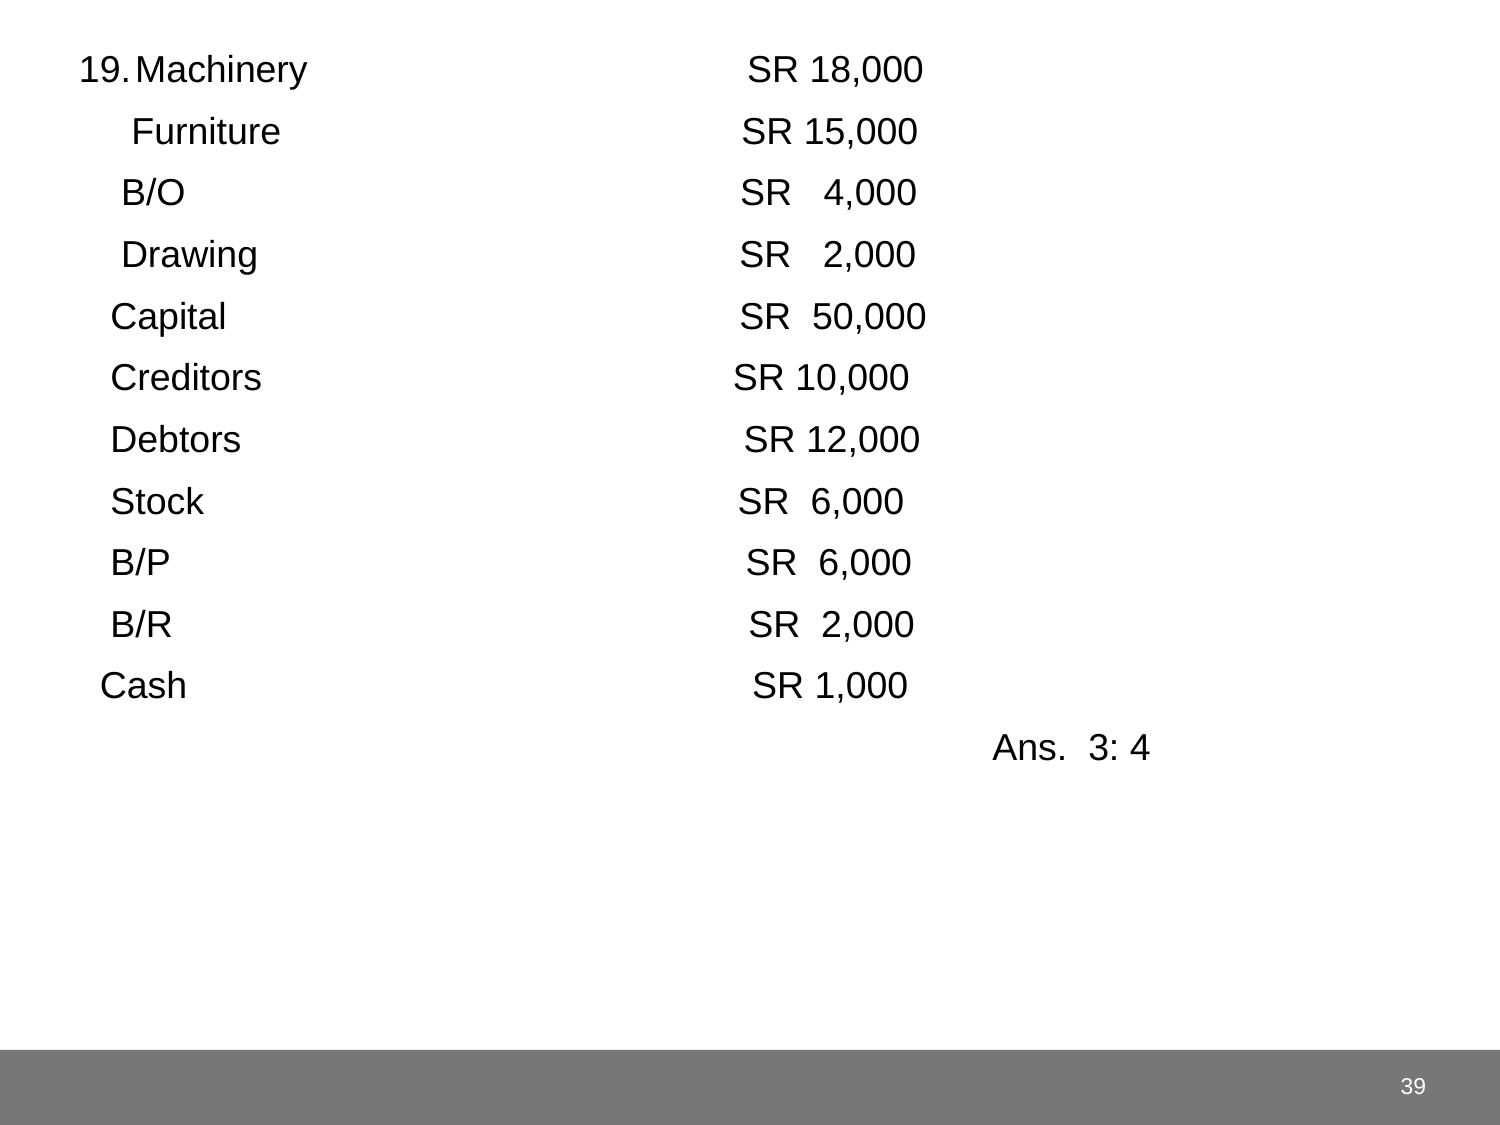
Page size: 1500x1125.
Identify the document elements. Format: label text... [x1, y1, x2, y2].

slide_number 39 [1312, 1055, 1442, 1116]
list Machinery SR 18,000 Furniture SR 15,000 B/O SR 4,000 Drawing SR 2,000 Capital SR 50,000 Creditors SR 10,000 Debtors SR 12,000 Stock SR 6,000 B/P SR 6,000 B/R SR 2,000 Cash SR 1,000 Ans. 3: 4 [62, 37, 1437, 1013]
